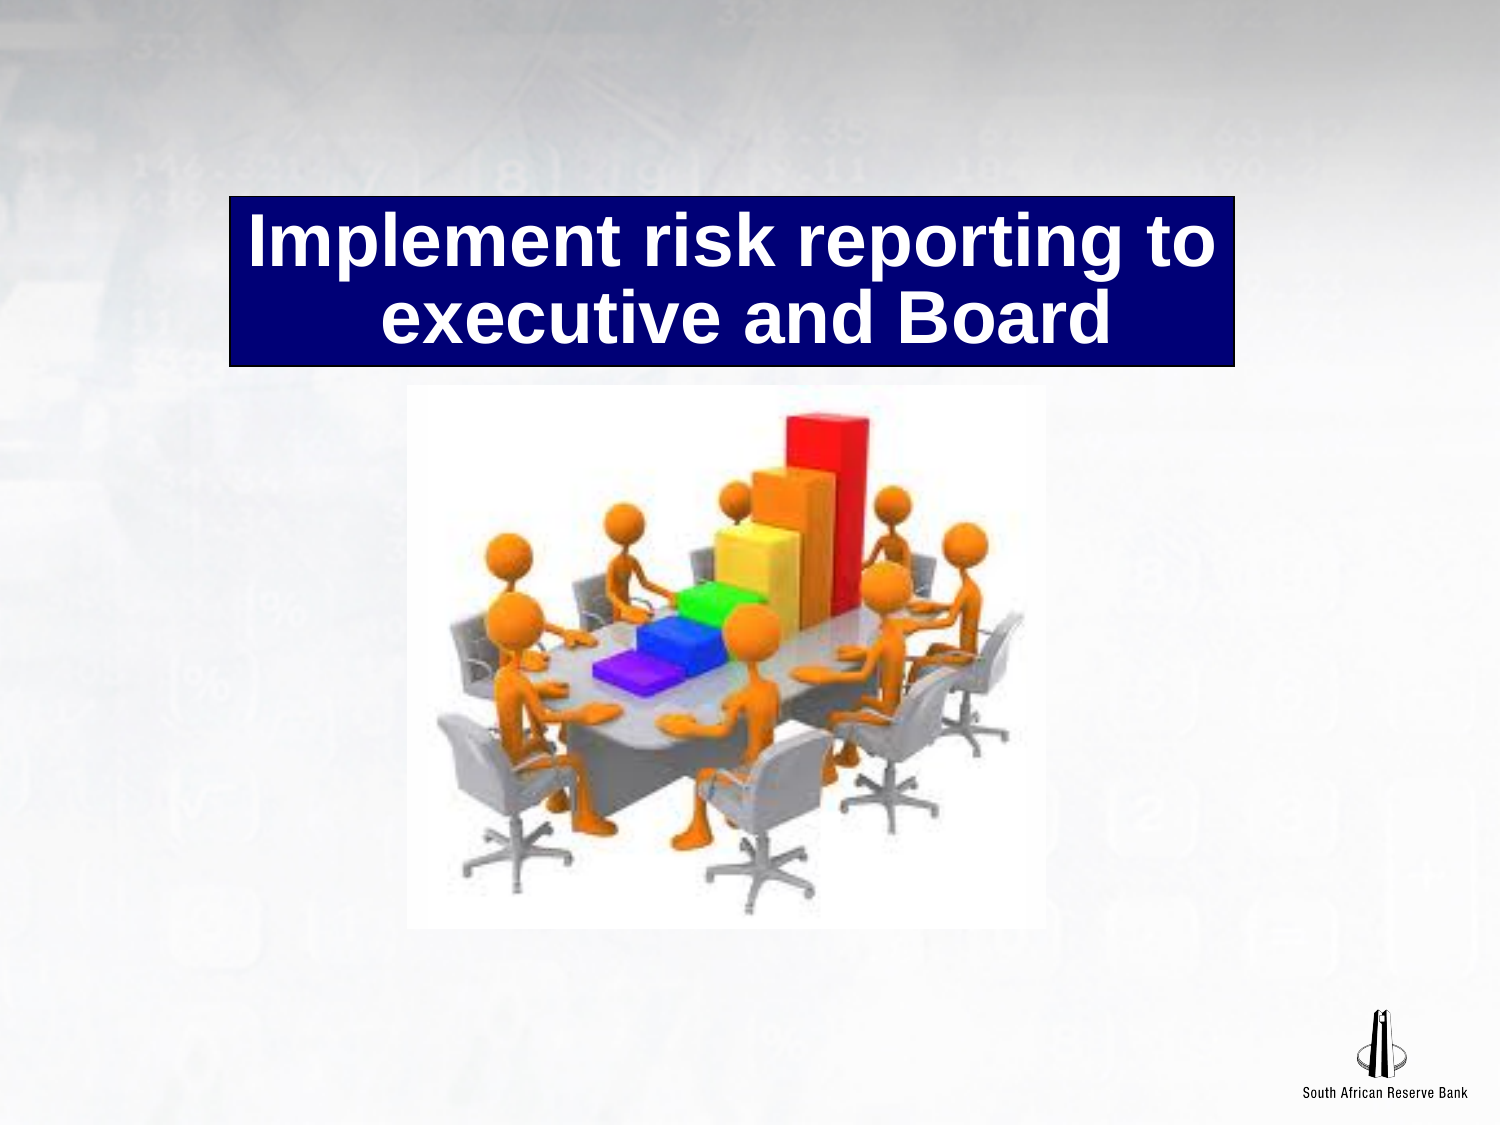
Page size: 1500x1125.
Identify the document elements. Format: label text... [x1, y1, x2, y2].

title Implement risk reporting to executive and Board [229, 196, 1235, 367]
picture [0, 0, 1500, 1125]
